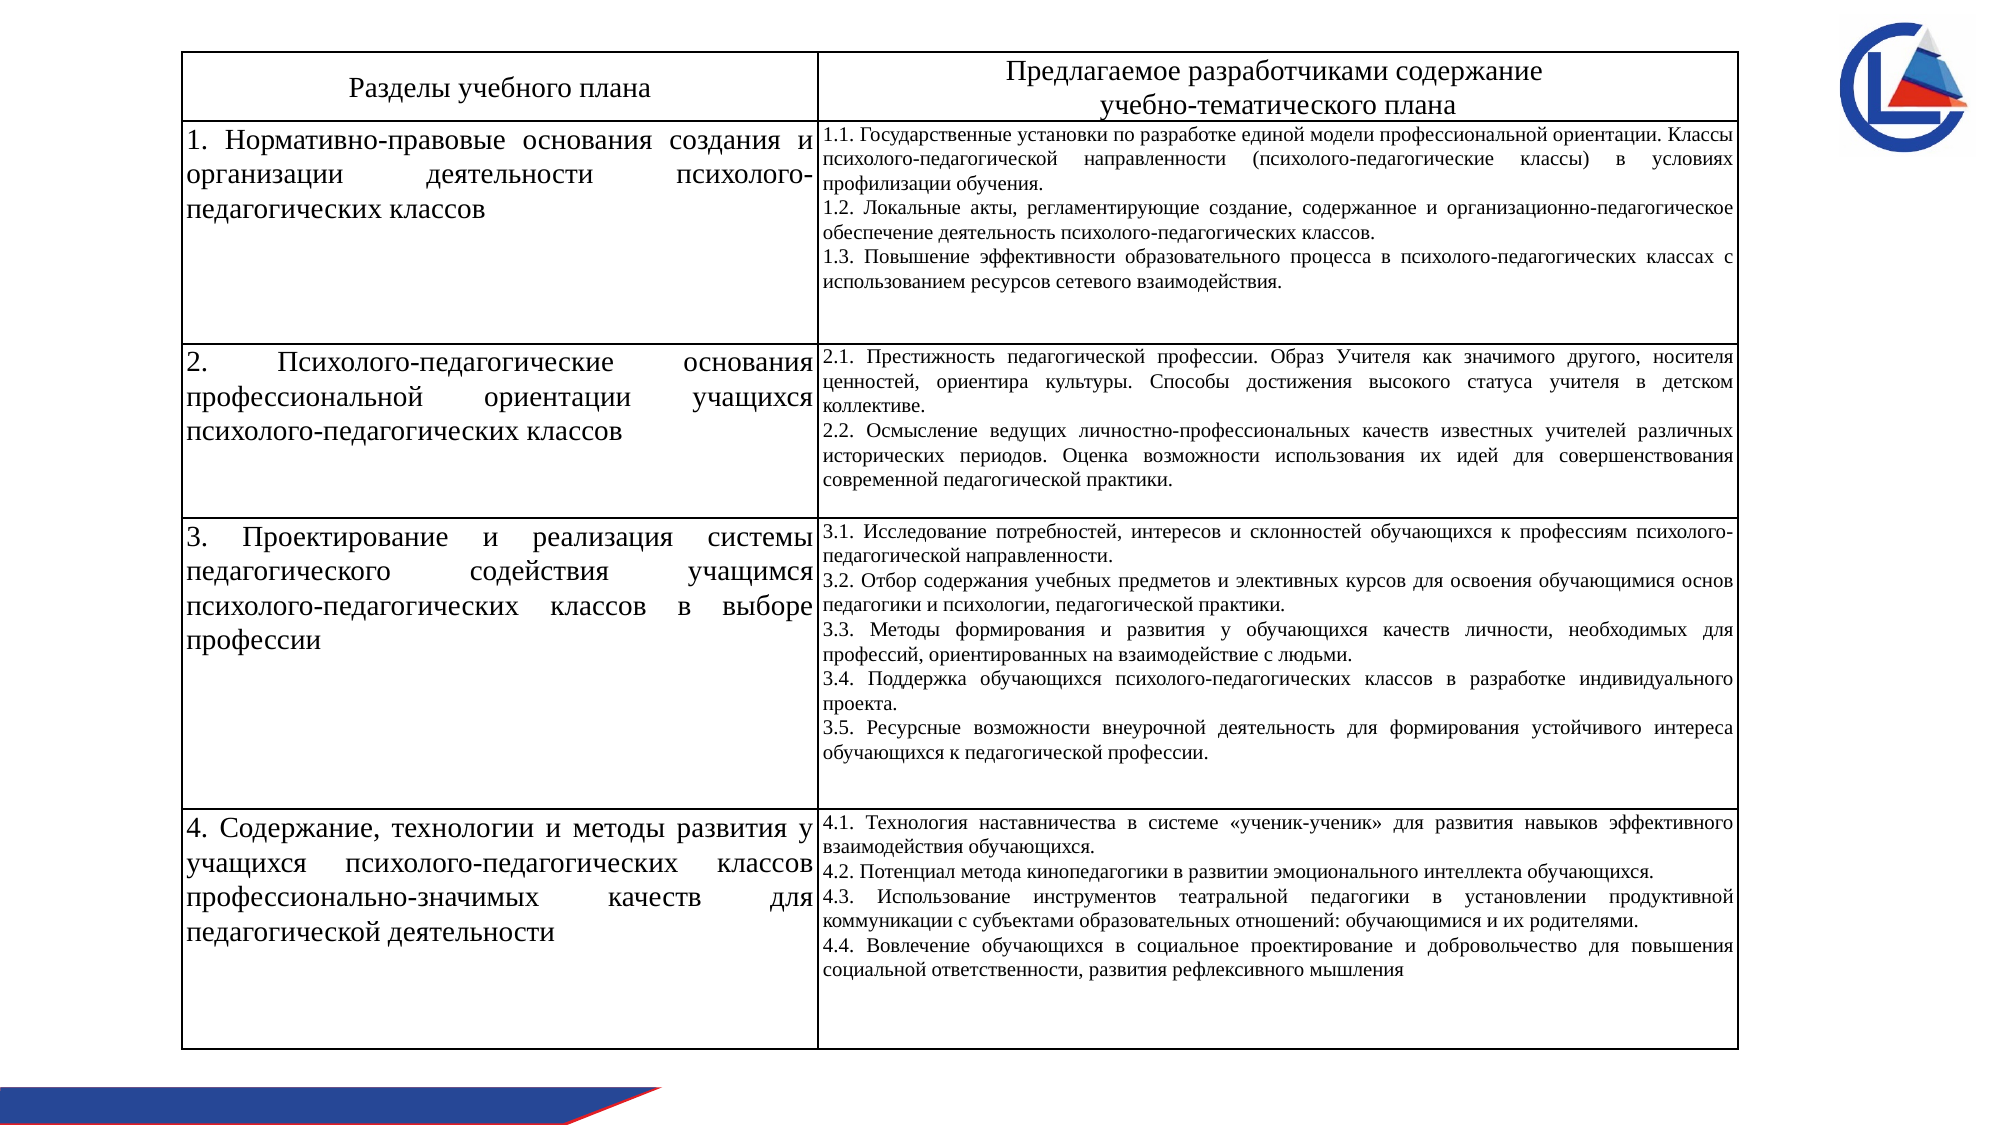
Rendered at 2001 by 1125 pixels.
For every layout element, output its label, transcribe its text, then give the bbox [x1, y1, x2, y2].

table_header Разделы учебного плана [183, 53, 817, 120]
table_cell 1.1. Государственные установки по разработке единой модели профессиональной ориентации. Классы психолого-педагогической направленности (психолого-педагогические классы) в условиях профилизации обучения. 1.2. Локальные акты, регламентирующие создание, содержанное и организационно-педагогическое обеспечение деятельность психолого-педагогических классов. 1.3. Повышение эффективности образовательного процесса в психолого-педагогических классах с использованием ресурсов сетевого взаимодействия. [819, 122, 1737, 343]
table_cell 2. Психолого-педагогические основания профессиональной ориентации учащихся психолого-педагогических классов [183, 345, 817, 517]
table_cell 3.1. Исследование потребностей, интересов и склонностей обучающихся к профессиям психолого-педагогической направленности. 3.2. Отбор содержания учебных предметов и элективных курсов для освоения обучающимися основ педагогики и психологии, педагогической практики. 3.3. Методы формирования и развития у обучающихся качеств личности, необходимых для профессий, ориентированных на взаимодействие с людьми. 3.4. Поддержка обучающихся психолого-педагогических классов в разработке индивидуального проекта. 3.5. Ресурсные возможности внеурочной деятельность для формирования устойчивого интереса обучающихся к педагогической профессии. [819, 519, 1737, 808]
table_cell 1. Нормативно-правовые основания создания и организации деятельности психолого-педагогических классов [183, 122, 817, 343]
table_header Предлагаемое разработчиками содержание учебно-тематического плана [819, 53, 1737, 120]
table_cell 3. Проектирование и реализация системы педагогического содействия учащимся психолого-педагогических классов в выборе профессии [183, 519, 817, 808]
picture [1839, 14, 1976, 157]
table_cell 2.1. Престижность педагогической профессии. Образ Учителя как значимого другого, носителя ценностей, ориентира культуры. Способы достижения высокого статуса учителя в детском коллективе. 2.2. Осмысление ведущих личностно-профессиональных качеств известных учителей различных исторических периодов. Оценка возможности использования их идей для совершенствования современной педагогической практики. [819, 345, 1737, 517]
table_cell 4.1. Технология наставничества в системе «ученик-ученик» для развития навыков эффективного взаимодействия обучающихся. 4.2. Потенциал метода кинопедагогики в развитии эмоционального интеллекта обучающихся. 4.3. Использование инструментов театральной педагогики в установлении продуктивной коммуникации с субъектами образовательных отношений: обучающимися и их родителями. 4.4. Вовлечение обучающихся в социальное проектирование и добровольчество для повышения социальной ответственности, развития рефлексивного мышления [819, 810, 1737, 1048]
table_cell 4. Содержание, технологии и методы развития у учащихся психолого-педагогических классов профессионально-значимых качеств для педагогической деятельности [183, 810, 817, 1048]
